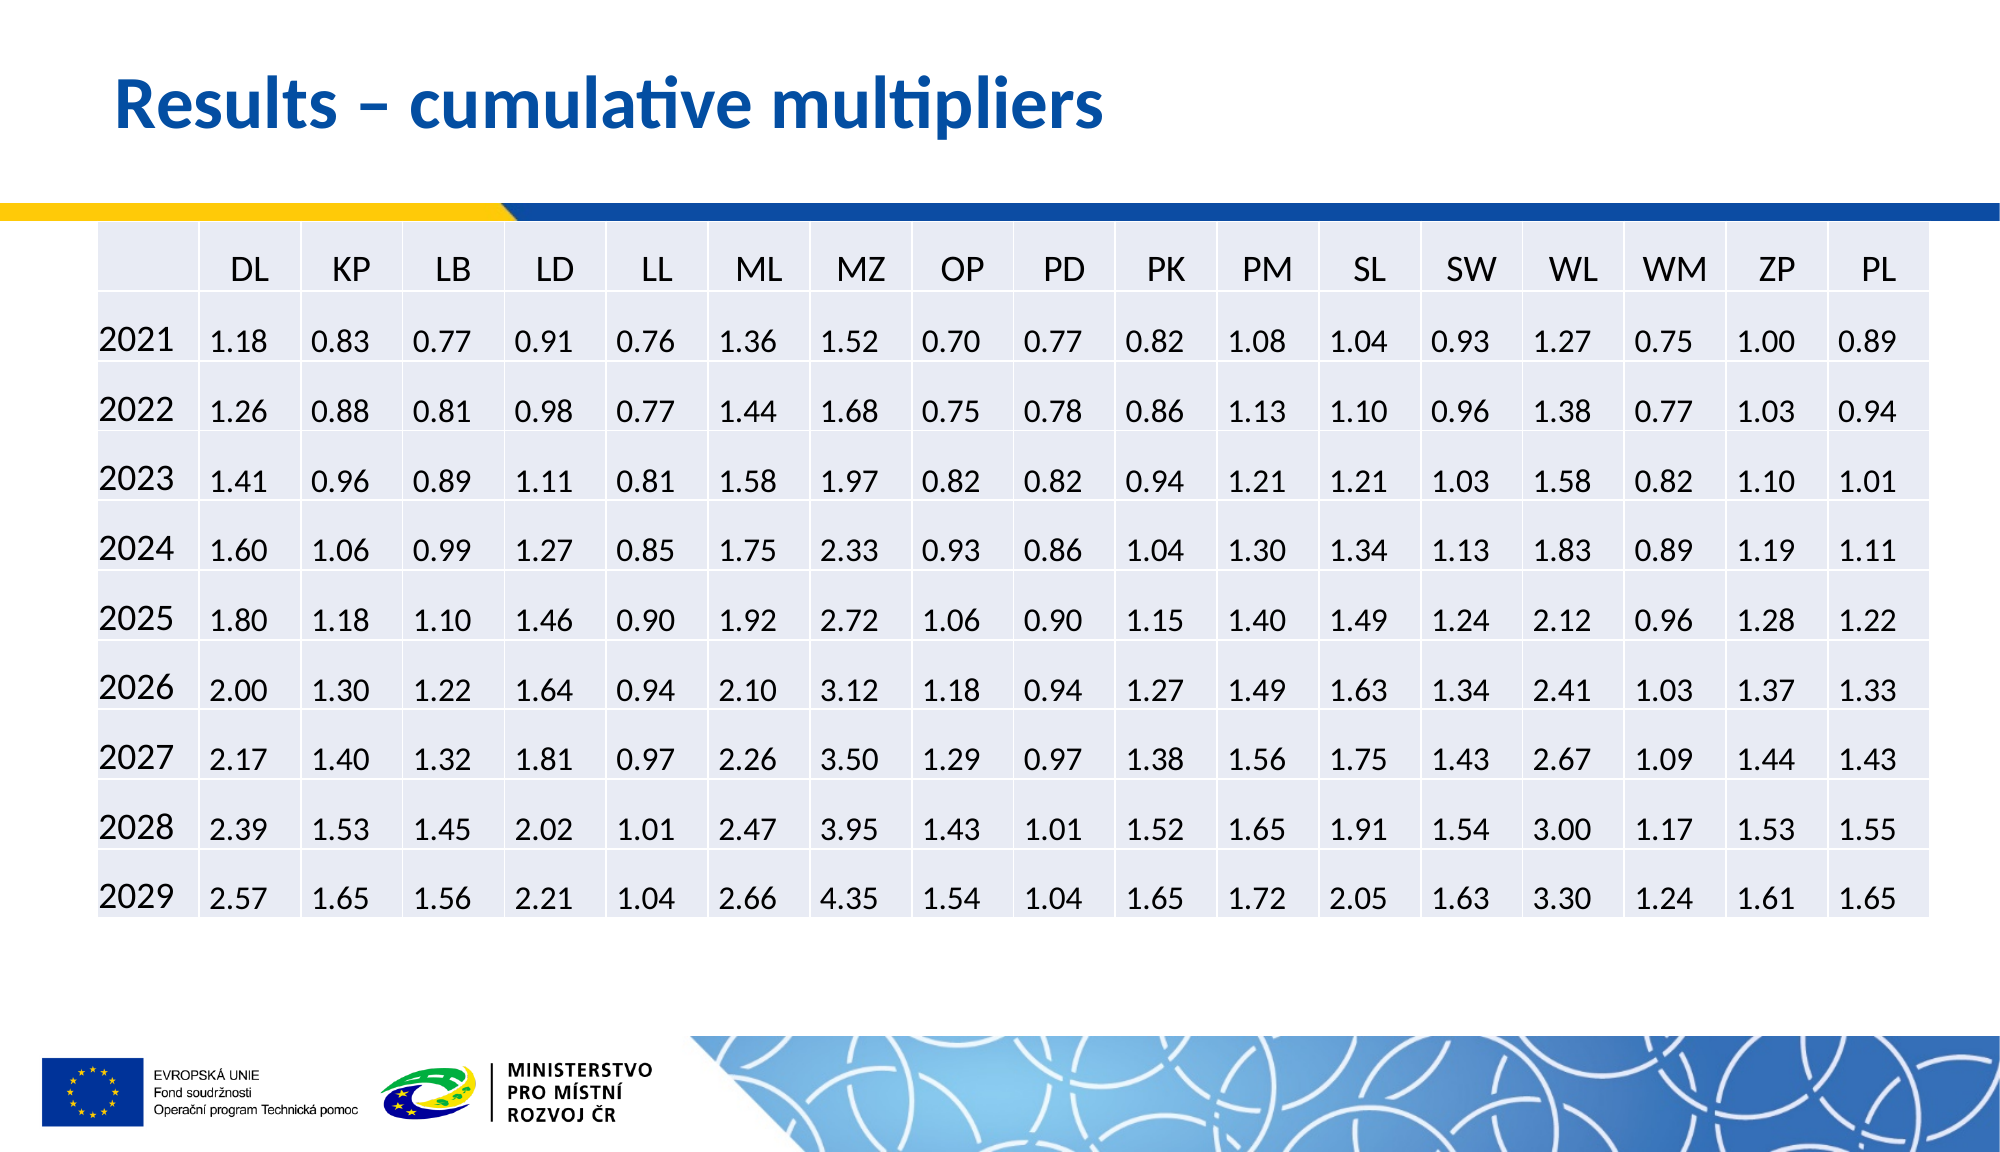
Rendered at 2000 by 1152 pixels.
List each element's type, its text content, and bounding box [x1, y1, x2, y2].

table_cell 1.30 [302, 641, 402, 708]
table_cell 3.30 [1523, 850, 1623, 917]
table_cell 0.81 [403, 362, 504, 430]
table_cell 1.43 [1422, 710, 1522, 778]
table_cell 2.39 [200, 780, 300, 848]
table_cell 1.52 [811, 292, 911, 360]
table_cell 1.01 [607, 780, 707, 848]
table_cell 0.89 [1829, 292, 1929, 360]
table_cell 1.46 [505, 571, 605, 639]
table_cell 0.82 [1014, 431, 1114, 499]
table_cell 1.45 [403, 780, 504, 848]
table_cell 1.40 [1218, 571, 1318, 639]
table_cell 1.27 [1116, 641, 1216, 708]
table_cell 1.28 [1727, 571, 1827, 639]
table_cell 1.01 [1829, 431, 1929, 499]
table_cell 1.54 [913, 850, 1013, 917]
table_cell 2027 [98, 710, 198, 778]
table_cell 1.24 [1625, 850, 1725, 917]
table_cell 1.37 [1727, 641, 1827, 708]
table_cell 1.06 [302, 501, 402, 569]
table_cell 1.32 [403, 710, 504, 778]
table_cell 2.57 [200, 850, 300, 917]
table_cell 1.27 [505, 501, 605, 569]
table_header PK [1116, 222, 1216, 290]
table_cell 1.24 [1422, 571, 1522, 639]
table_header PD [1014, 222, 1114, 290]
table_cell 2026 [98, 641, 198, 708]
table_cell 1.53 [1727, 780, 1827, 848]
table_cell 1.30 [1218, 501, 1318, 569]
table_cell 2021 [98, 292, 198, 360]
table_cell 0.86 [1014, 501, 1114, 569]
table_cell 3.95 [811, 780, 911, 848]
table_header SL [1320, 222, 1420, 290]
table_header DL [200, 222, 300, 290]
table_cell 1.33 [1829, 641, 1929, 708]
table_cell 1.19 [1727, 501, 1827, 569]
table_cell 0.94 [607, 641, 707, 708]
table_cell 1.04 [1014, 850, 1114, 917]
table_cell 0.89 [403, 431, 504, 499]
table_cell 0.89 [1625, 501, 1725, 569]
table_cell 0.82 [1116, 292, 1216, 360]
table_cell 1.08 [1218, 292, 1318, 360]
table_cell 1.13 [1218, 362, 1318, 430]
table_cell 1.04 [607, 850, 707, 917]
table_cell 1.22 [403, 641, 504, 708]
table_cell 1.04 [1320, 292, 1420, 360]
table_cell 2.02 [505, 780, 605, 848]
table_cell 2.67 [1523, 710, 1623, 778]
table_cell 2024 [98, 501, 198, 569]
table_cell 1.60 [200, 501, 300, 569]
table_cell 0.82 [1625, 431, 1725, 499]
table_cell 1.56 [1218, 710, 1318, 778]
table_cell 1.80 [200, 571, 300, 639]
table_cell 1.92 [709, 571, 809, 639]
table_cell 1.38 [1116, 710, 1216, 778]
table_cell 1.83 [1523, 501, 1623, 569]
table_cell 1.81 [505, 710, 605, 778]
table_cell 0.70 [913, 292, 1013, 360]
table_cell 0.94 [1829, 362, 1929, 430]
table_cell 1.00 [1727, 292, 1827, 360]
table_cell 1.44 [709, 362, 809, 430]
table_cell 2.17 [200, 710, 300, 778]
table_cell 2.26 [709, 710, 809, 778]
table_cell 1.65 [1116, 850, 1216, 917]
table_cell 1.29 [913, 710, 1013, 778]
table_cell 0.97 [607, 710, 707, 778]
table_header MZ [811, 222, 911, 290]
table_cell 2.21 [505, 850, 605, 917]
table_cell 1.41 [200, 431, 300, 499]
table_cell 2.00 [200, 641, 300, 708]
table_cell 2.05 [1320, 850, 1420, 917]
table_header PM [1218, 222, 1318, 290]
table_cell 0.75 [1625, 292, 1725, 360]
table_header ZP [1727, 222, 1827, 290]
table_cell 1.06 [913, 571, 1013, 639]
table_cell 2028 [98, 780, 198, 848]
table_cell 1.18 [302, 571, 402, 639]
table_cell 1.53 [302, 780, 402, 848]
table_cell 0.85 [607, 501, 707, 569]
table_cell 1.11 [1829, 501, 1929, 569]
table_header LB [403, 222, 504, 290]
table_cell 1.58 [1523, 431, 1623, 499]
table_cell 1.56 [403, 850, 504, 917]
table_cell 1.27 [1523, 292, 1623, 360]
table_cell 1.65 [302, 850, 402, 917]
table_cell 1.61 [1727, 850, 1827, 917]
table_cell 1.55 [1829, 780, 1929, 848]
table_cell 1.03 [1422, 431, 1522, 499]
table_cell 2029 [98, 850, 198, 917]
table_cell 1.63 [1320, 641, 1420, 708]
table_cell 1.65 [1218, 780, 1318, 848]
table_cell 0.77 [607, 362, 707, 430]
table_cell 0.77 [403, 292, 504, 360]
table_cell 1.44 [1727, 710, 1827, 778]
table_cell 1.18 [200, 292, 300, 360]
table_cell 1.04 [1116, 501, 1216, 569]
table_cell 2023 [98, 431, 198, 499]
table_cell 3.12 [811, 641, 911, 708]
table_cell 0.76 [607, 292, 707, 360]
table_cell 1.43 [1829, 710, 1929, 778]
title Results – cumulative multipliers [99, 46, 1900, 198]
table_cell 1.49 [1320, 571, 1420, 639]
table_cell 1.10 [1320, 362, 1420, 430]
table_cell 0.77 [1625, 362, 1725, 430]
table_cell 0.86 [1116, 362, 1216, 430]
table_cell 0.96 [1625, 571, 1725, 639]
table_header WL [1523, 222, 1623, 290]
table_header LL [607, 222, 707, 290]
picture [680, 1036, 2000, 1152]
table_cell 1.63 [1422, 850, 1522, 917]
table_header ML [709, 222, 809, 290]
picture [0, 203, 2000, 221]
table_cell 1.22 [1829, 571, 1929, 639]
table_cell 2.72 [811, 571, 911, 639]
table_cell 1.01 [1014, 780, 1114, 848]
table_cell 0.99 [403, 501, 504, 569]
table_cell 1.97 [811, 431, 911, 499]
table_cell 2.12 [1523, 571, 1623, 639]
table_cell 3.00 [1523, 780, 1623, 848]
table_cell 1.34 [1320, 501, 1420, 569]
table_cell 2.41 [1523, 641, 1623, 708]
table_cell 0.75 [913, 362, 1013, 430]
table_cell 1.10 [1727, 431, 1827, 499]
table_cell 1.03 [1727, 362, 1827, 430]
table_cell 1.34 [1422, 641, 1522, 708]
table_cell 1.21 [1320, 431, 1420, 499]
table_cell 0.93 [1422, 292, 1522, 360]
table_cell 0.98 [505, 362, 605, 430]
table_header SW [1422, 222, 1522, 290]
table_cell 0.96 [302, 431, 402, 499]
table_cell 0.90 [1014, 571, 1114, 639]
table_cell 0.78 [1014, 362, 1114, 430]
table_cell 0.90 [607, 571, 707, 639]
table_cell 1.11 [505, 431, 605, 499]
table_cell 1.03 [1625, 641, 1725, 708]
table_cell 1.58 [709, 431, 809, 499]
table_cell 2.33 [811, 501, 911, 569]
table_header PL [1829, 222, 1929, 290]
table_cell 1.43 [913, 780, 1013, 848]
table_cell 1.54 [1422, 780, 1522, 848]
table_header WM [1625, 222, 1725, 290]
table_header KP [302, 222, 402, 290]
table_cell 1.18 [913, 641, 1013, 708]
table_cell 0.82 [913, 431, 1013, 499]
table_cell 1.91 [1320, 780, 1420, 848]
table_cell 1.75 [709, 501, 809, 569]
table_cell 2.66 [709, 850, 809, 917]
table_cell 1.75 [1320, 710, 1420, 778]
table_cell 0.91 [505, 292, 605, 360]
table_cell 2022 [98, 362, 198, 430]
table_header OP [913, 222, 1013, 290]
table_cell 1.21 [1218, 431, 1318, 499]
table_cell 1.26 [200, 362, 300, 430]
table_cell 1.15 [1116, 571, 1216, 639]
table_cell 4.35 [811, 850, 911, 917]
picture [19, 1035, 674, 1149]
table_cell 1.52 [1116, 780, 1216, 848]
table_header [98, 222, 198, 290]
table_cell 2025 [98, 571, 198, 639]
table_cell 0.94 [1116, 431, 1216, 499]
table_cell 1.09 [1625, 710, 1725, 778]
table_cell 0.97 [1014, 710, 1114, 778]
table_header LD [505, 222, 605, 290]
table_cell 1.65 [1829, 850, 1929, 917]
table_cell 2.47 [709, 780, 809, 848]
table_cell 0.96 [1422, 362, 1522, 430]
table_cell 1.38 [1523, 362, 1623, 430]
table_cell 1.49 [1218, 641, 1318, 708]
table_cell 0.94 [1014, 641, 1114, 708]
table_cell 1.36 [709, 292, 809, 360]
table_cell 3.50 [811, 710, 911, 778]
table_cell 1.64 [505, 641, 605, 708]
table_cell 1.13 [1422, 501, 1522, 569]
table_cell 1.40 [302, 710, 402, 778]
table_cell 2.10 [709, 641, 809, 708]
table_cell 0.93 [913, 501, 1013, 569]
table_cell 1.10 [403, 571, 504, 639]
table_cell 1.17 [1625, 780, 1725, 848]
table_cell 0.88 [302, 362, 402, 430]
table_cell 1.72 [1218, 850, 1318, 917]
table_cell 0.77 [1014, 292, 1114, 360]
table_cell 1.68 [811, 362, 911, 430]
table_cell 0.83 [302, 292, 402, 360]
table_cell 0.81 [607, 431, 707, 499]
